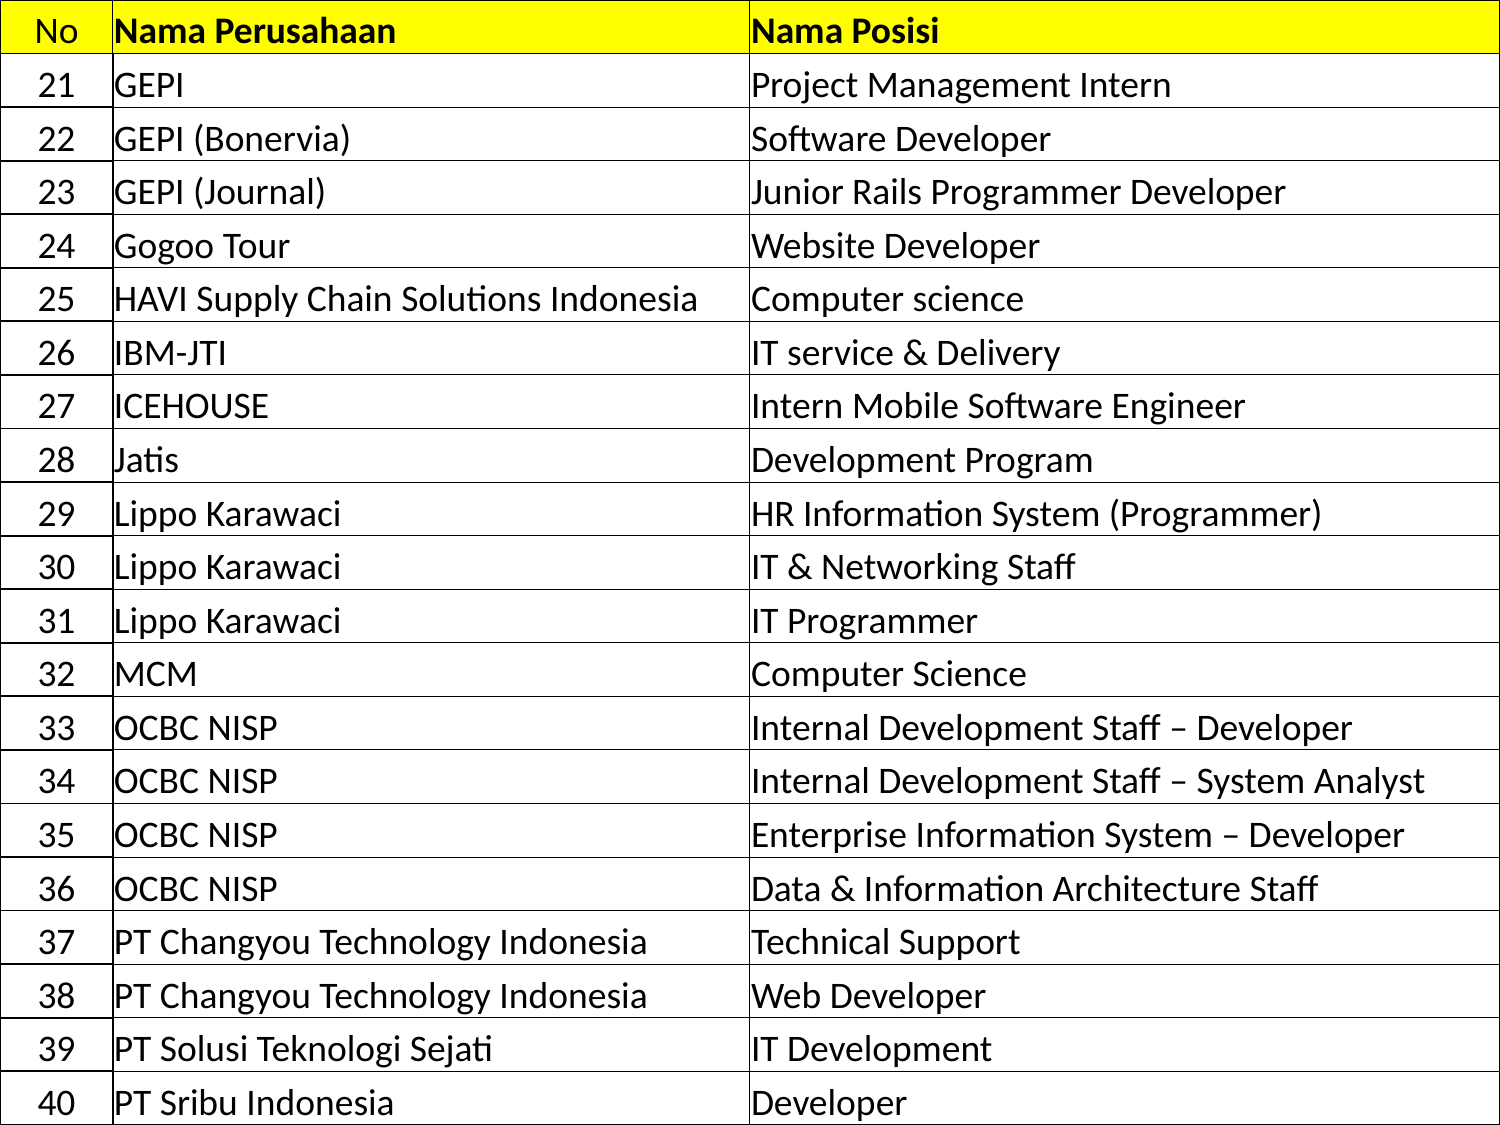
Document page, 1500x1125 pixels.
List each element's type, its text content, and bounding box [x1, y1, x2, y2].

table_cell Technical Support [750, 911, 1499, 964]
table_cell Computer science [750, 268, 1499, 321]
table_cell 21 [1, 54, 112, 106]
table_cell 34 [1, 751, 112, 803]
table_cell Junior Rails Programmer Developer [750, 161, 1499, 214]
table_cell 29 [1, 483, 112, 535]
table_cell Software Developer [750, 108, 1499, 160]
table_cell 37 [1, 911, 112, 963]
table_cell Developer [750, 1072, 1499, 1124]
table_cell 39 [1, 1019, 112, 1070]
table_cell IBM-JTI [114, 322, 749, 374]
table_cell Lippo Karawaci [114, 536, 749, 589]
table_cell 23 [1, 162, 112, 213]
table_cell Development Program [750, 429, 1499, 482]
table_cell 22 [1, 108, 112, 160]
table_cell Lippo Karawaci [114, 483, 749, 535]
table_cell 26 [1, 322, 112, 374]
table_cell 35 [1, 804, 112, 856]
table_cell OCBC NISP [114, 697, 749, 749]
table_cell IT Programmer [750, 590, 1499, 642]
table_cell Gogoo Tour [114, 215, 749, 267]
table_header No [1, 1, 112, 53]
table_cell ICEHOUSE [114, 375, 749, 428]
table_cell PT Sribu Indonesia [114, 1072, 749, 1124]
table_cell GEPI [114, 54, 749, 107]
table_cell OCBC NISP [114, 858, 749, 910]
table_cell HR Information System (Programmer) [750, 483, 1499, 535]
table_cell Internal Development Staff – System Analyst [750, 750, 1499, 803]
table_cell Lippo Karawaci [114, 590, 749, 642]
table_cell 31 [1, 590, 112, 642]
table_cell Project Management Intern [750, 54, 1499, 107]
table_cell 38 [1, 965, 112, 1017]
table_cell 28 [1, 429, 112, 481]
table_cell GEPI (Bonervia) [114, 108, 749, 160]
table_cell 27 [1, 376, 112, 428]
table_cell 36 [1, 858, 112, 910]
table_cell Computer Science [750, 643, 1499, 696]
table_cell PT Changyou Technology Indonesia [114, 911, 749, 964]
table_header Nama Posisi [750, 1, 1499, 53]
table_cell 25 [1, 269, 112, 320]
table_cell Internal Development Staff – Developer [750, 697, 1499, 749]
table_cell Data & Information Architecture Staff [750, 858, 1499, 910]
table_cell MCM [114, 643, 749, 696]
table_cell PT Solusi Teknologi Sejati [114, 1018, 749, 1071]
table_cell 24 [1, 215, 112, 267]
table_cell 32 [1, 644, 112, 695]
table_cell Web Developer [750, 965, 1499, 1017]
table_cell Intern Mobile Software Engineer [750, 375, 1499, 428]
table_cell OCBC NISP [114, 804, 749, 857]
table_cell IT Development [750, 1018, 1499, 1071]
table_cell IT & Networking Staff [750, 536, 1499, 589]
table_header Nama Perusahaan [113, 1, 749, 53]
table_cell 40 [1, 1072, 112, 1124]
table_cell Enterprise Information System – Developer [750, 804, 1499, 857]
table_cell IT service & Delivery [750, 322, 1499, 374]
table_cell Jatis [114, 429, 749, 482]
table_cell OCBC NISP [114, 750, 749, 803]
table_cell HAVI Supply Chain Solutions Indonesia [114, 268, 749, 321]
table_cell Website Developer [750, 215, 1499, 267]
table_cell 33 [1, 697, 112, 749]
table_cell PT Changyou Technology Indonesia [114, 965, 749, 1017]
table_cell GEPI (Journal) [114, 161, 749, 214]
table_cell 30 [1, 537, 112, 588]
